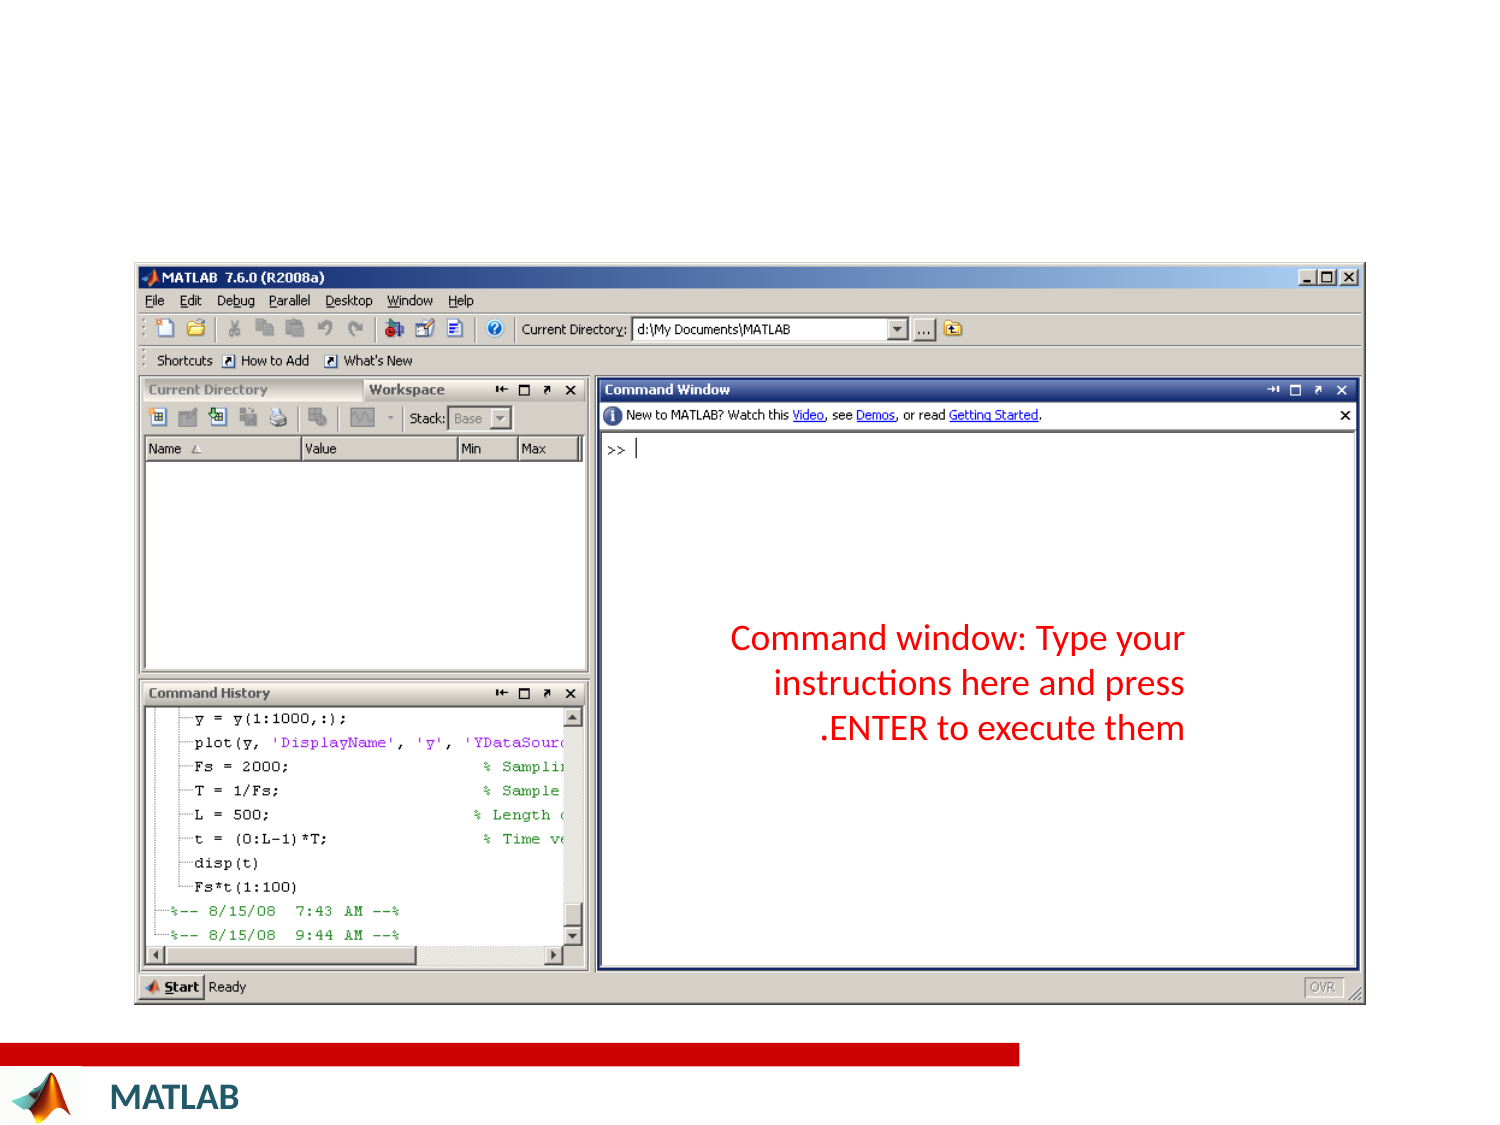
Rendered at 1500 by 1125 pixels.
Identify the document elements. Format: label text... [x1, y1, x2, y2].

text_box MATLAB [94, 1064, 255, 1125]
footer [0, 1042, 1020, 1067]
picture [0, 1066, 83, 1125]
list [133, 262, 1367, 1006]
